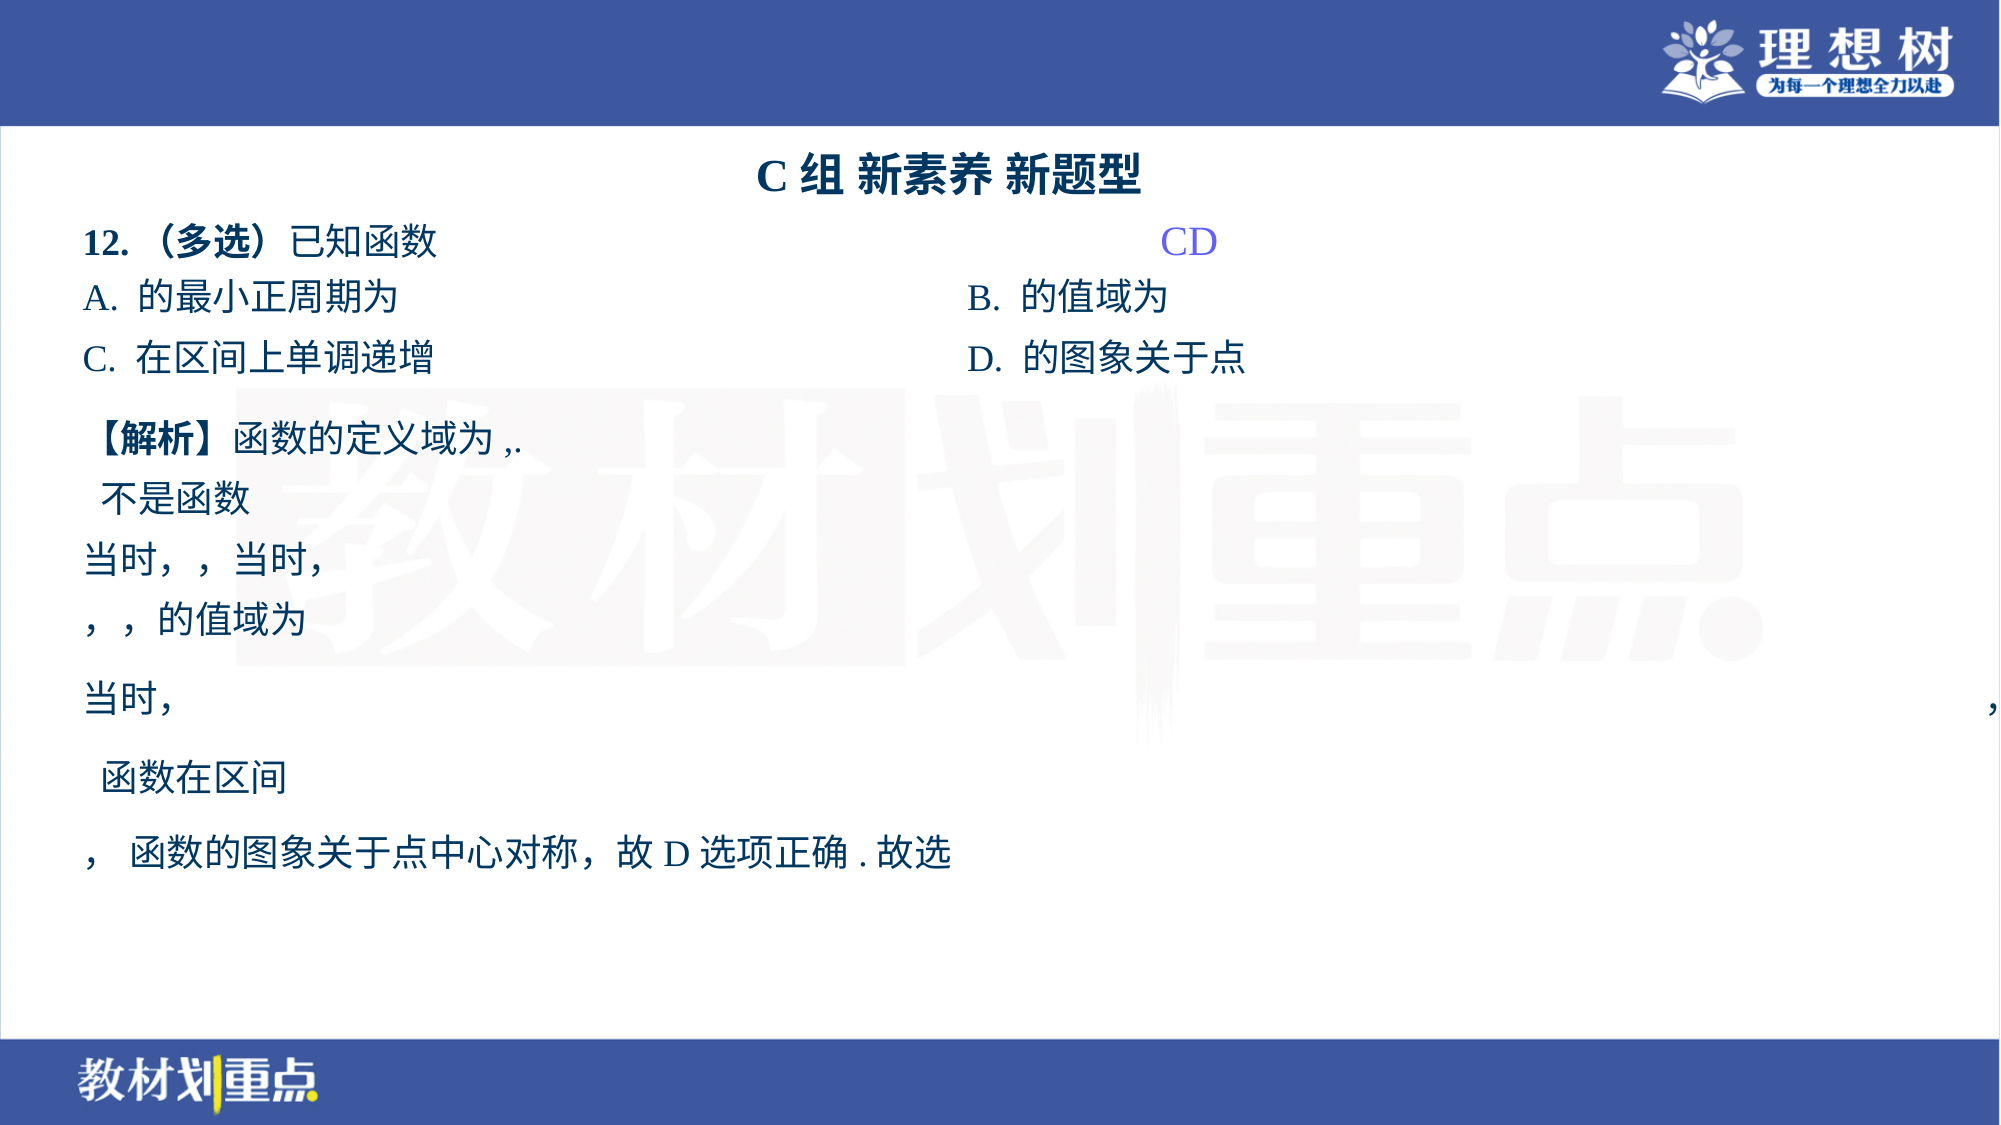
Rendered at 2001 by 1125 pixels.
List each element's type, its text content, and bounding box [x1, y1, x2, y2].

text_box CD [1145, 211, 1234, 262]
picture [0, 0, 2000, 1125]
text_box C组 新素养 新题型 [82, 129, 1817, 196]
